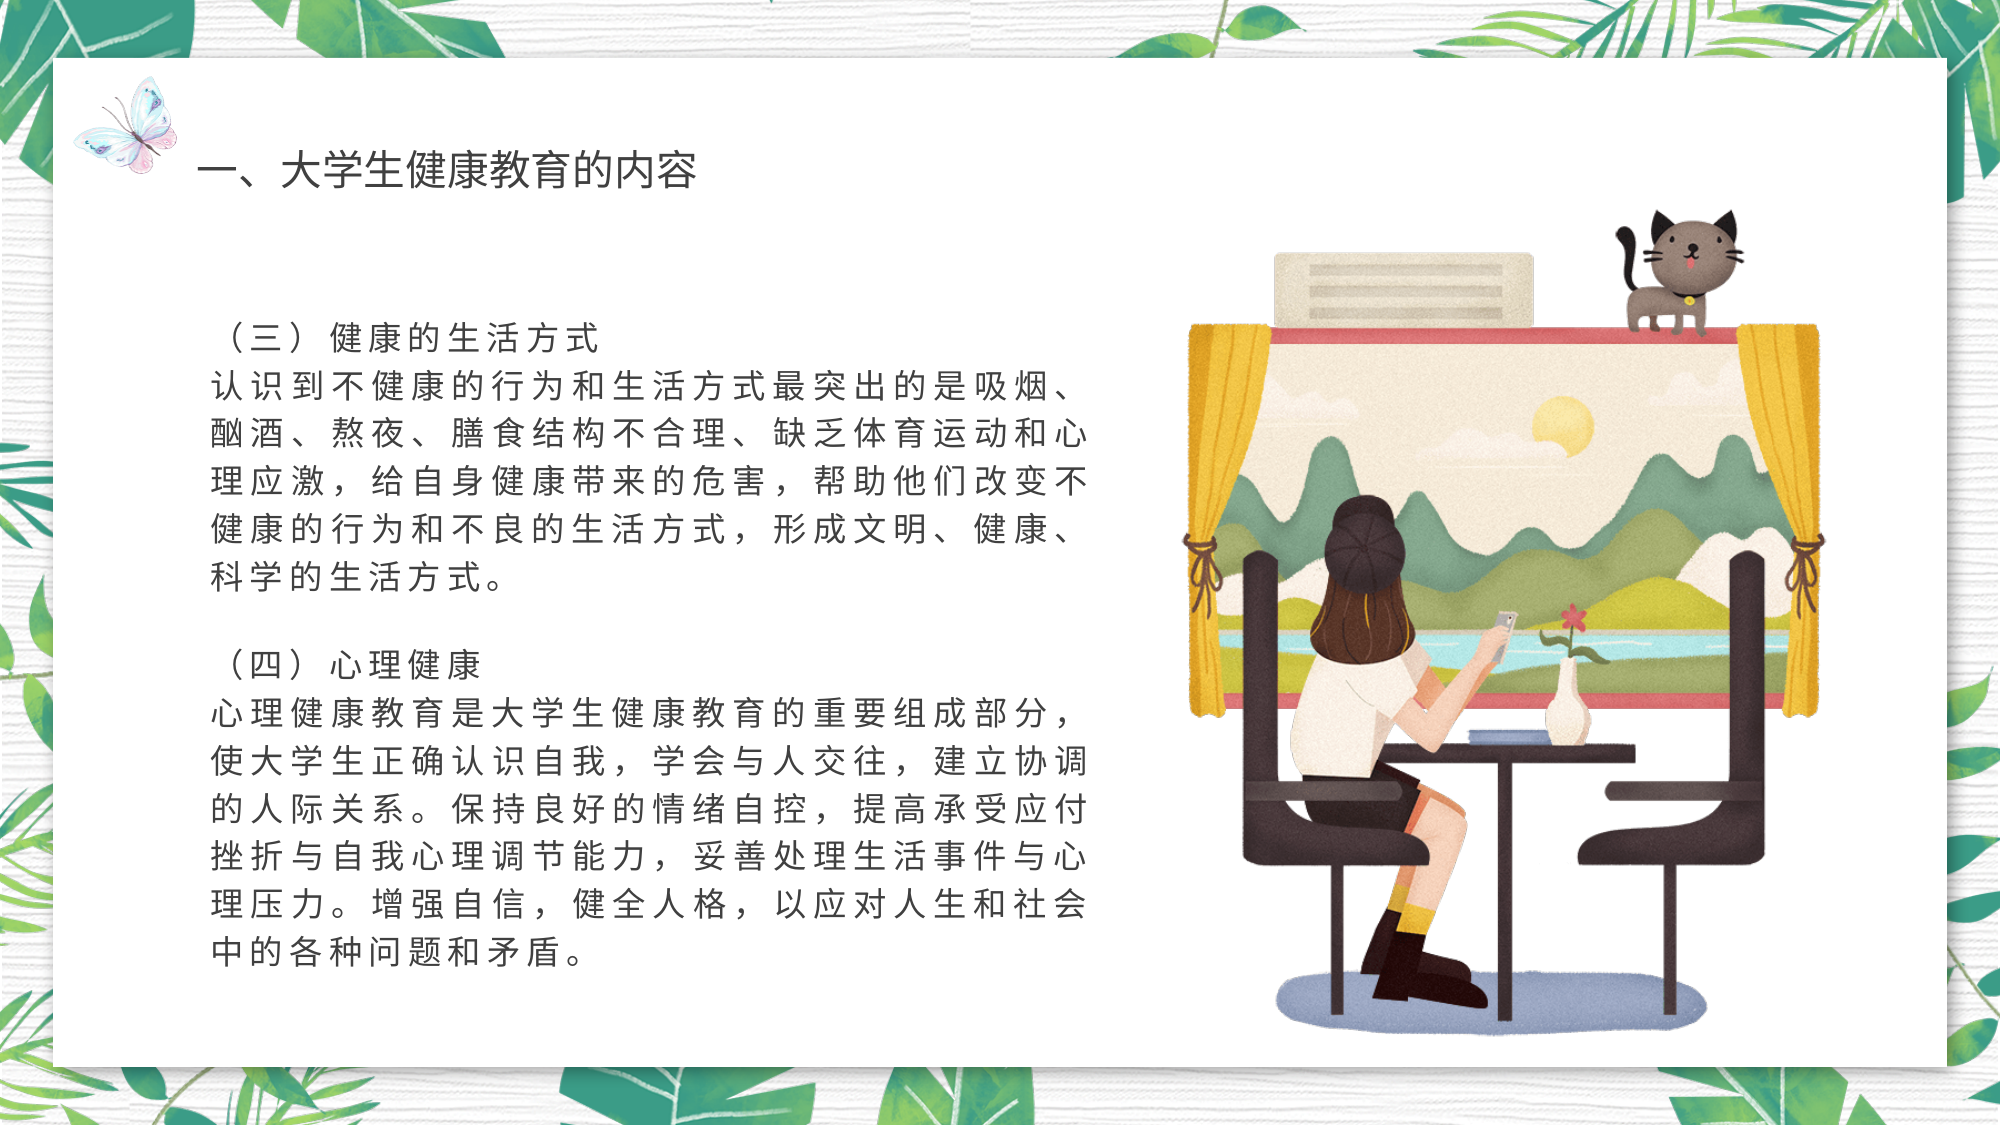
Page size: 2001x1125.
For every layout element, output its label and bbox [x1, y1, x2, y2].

picture [73, 76, 177, 174]
picture [1176, 142, 1832, 1125]
text_box [0, 0, 2000, 1125]
